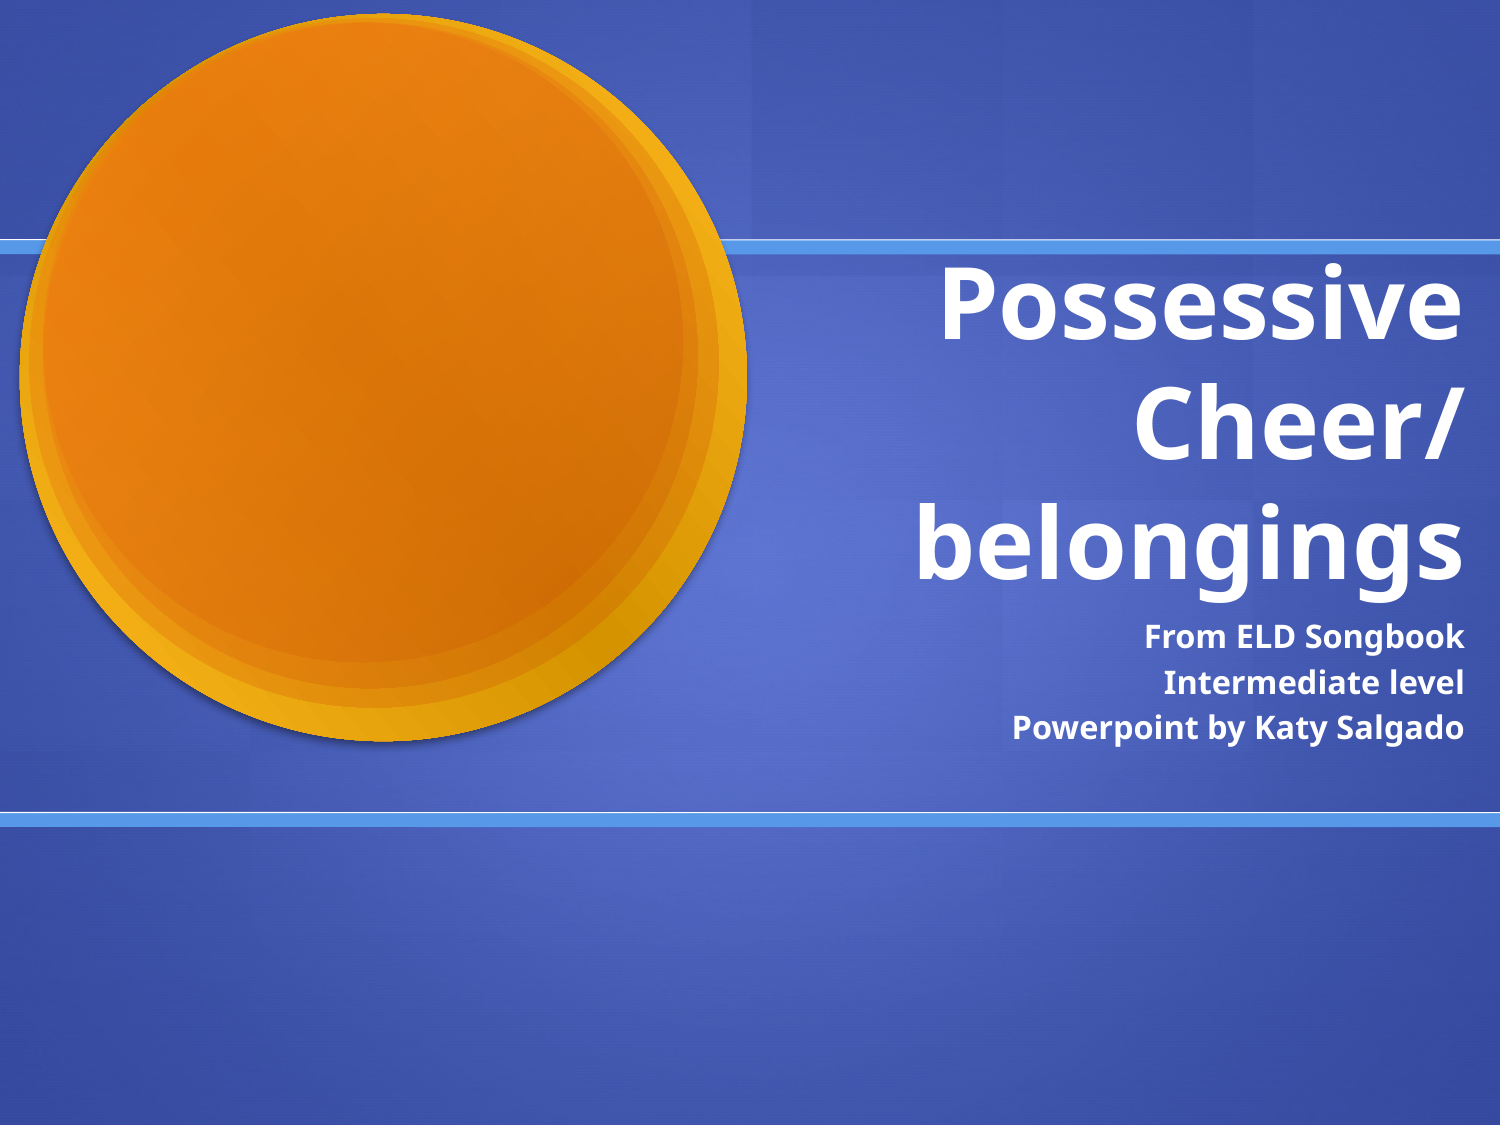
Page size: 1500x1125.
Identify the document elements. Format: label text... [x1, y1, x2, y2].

title Possessive Cheer/ belongings [675, 258, 1481, 608]
subtitle From ELD Songbook Intermediate level Powerpoint by Katy Salgado [675, 608, 1481, 755]
